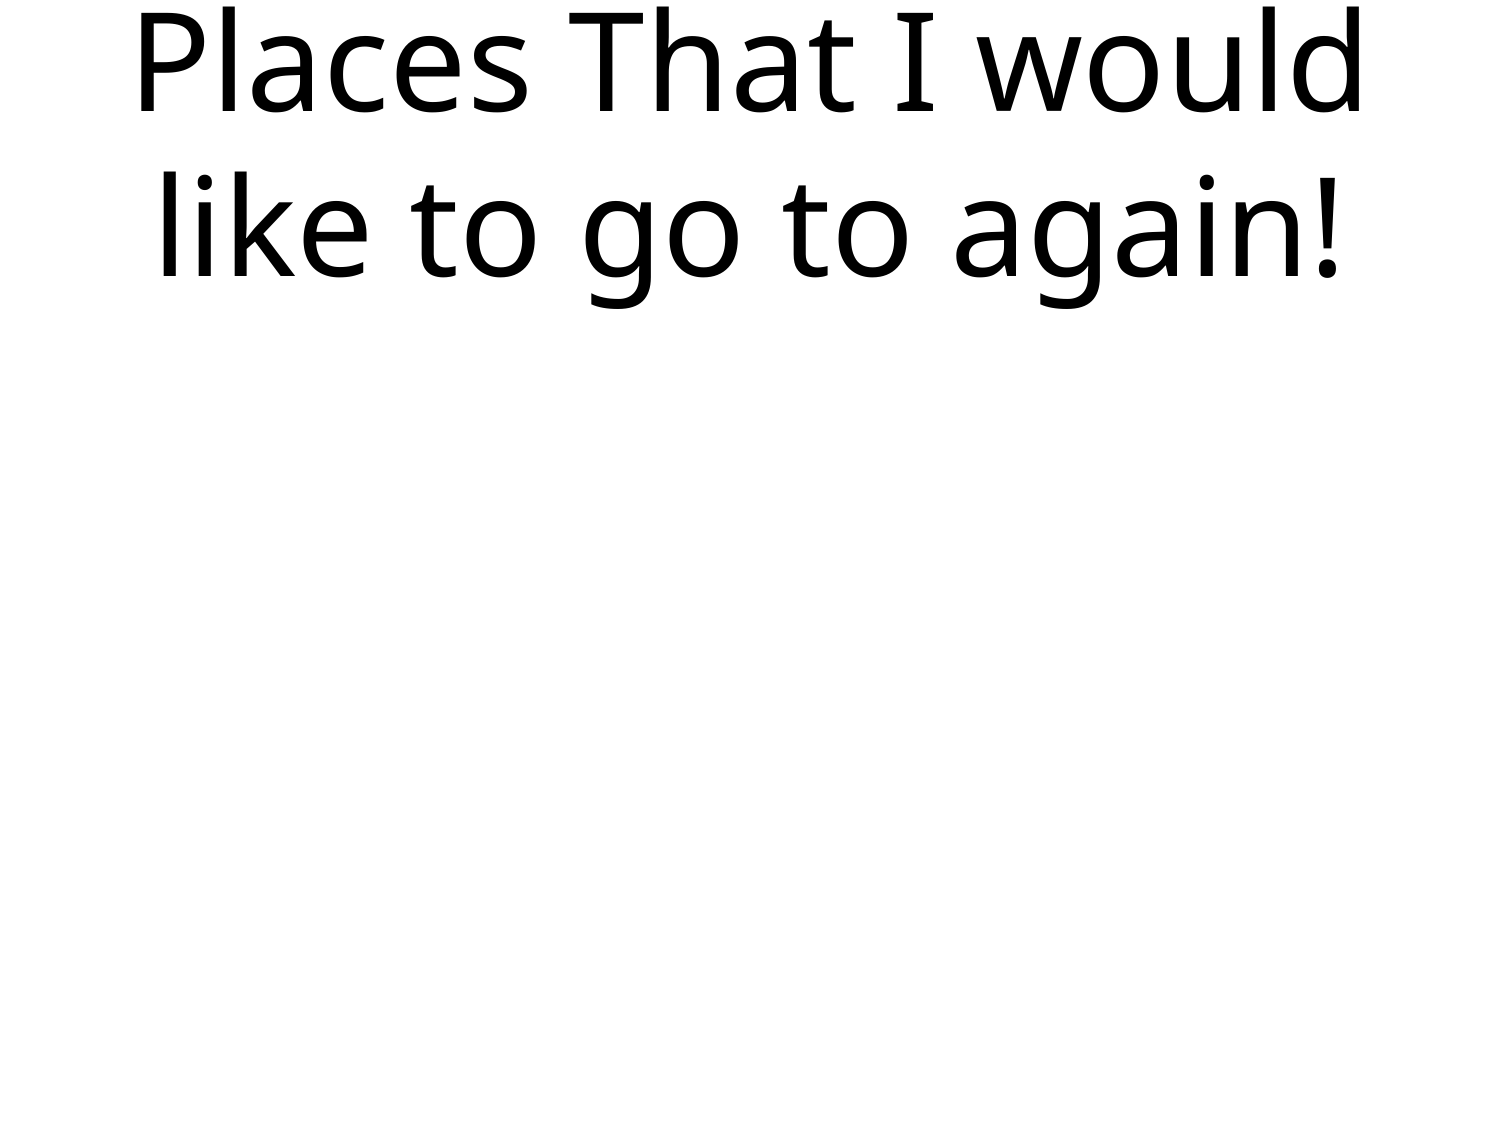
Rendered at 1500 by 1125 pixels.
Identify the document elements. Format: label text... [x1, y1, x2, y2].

title Places That I would like to go to again! [75, 45, 1425, 233]
